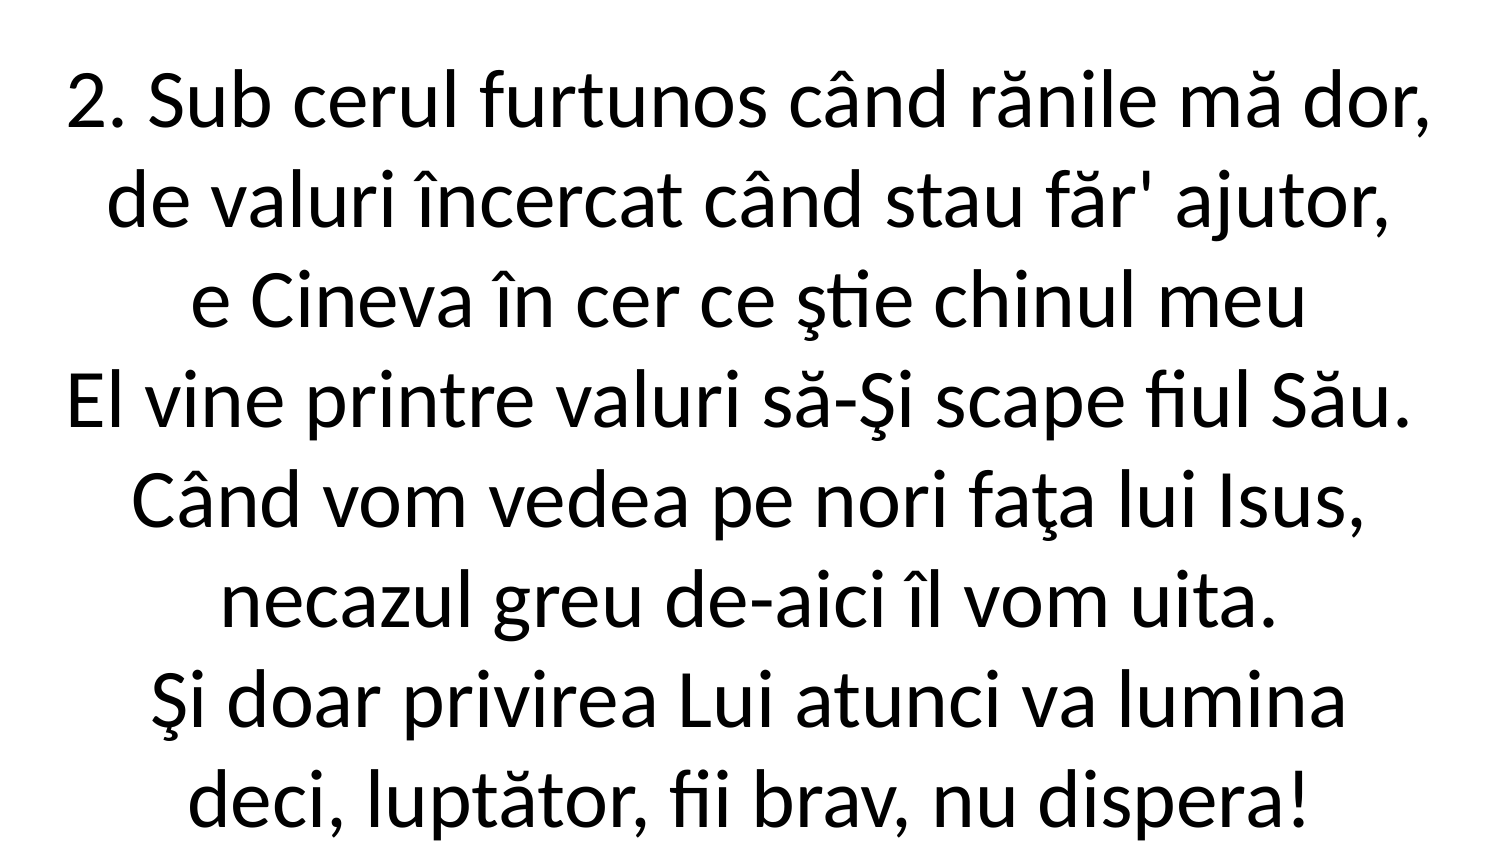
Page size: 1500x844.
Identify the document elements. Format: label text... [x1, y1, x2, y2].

text_box 2. Sub cerul furtunos când rănile mă dor, de valuri încercat când stau făr' ajutor, e Cineva în cer ce ştie chinul meu El vine printre valuri să-Şi scape fiul Său. Când vom vedea pe nori faţa lui Isus, necazul greu de-aici îl vom uita. Şi doar privirea Lui atunci va lumina deci, luptător, fii brav, nu dispera! [51, 0, 1449, 844]
